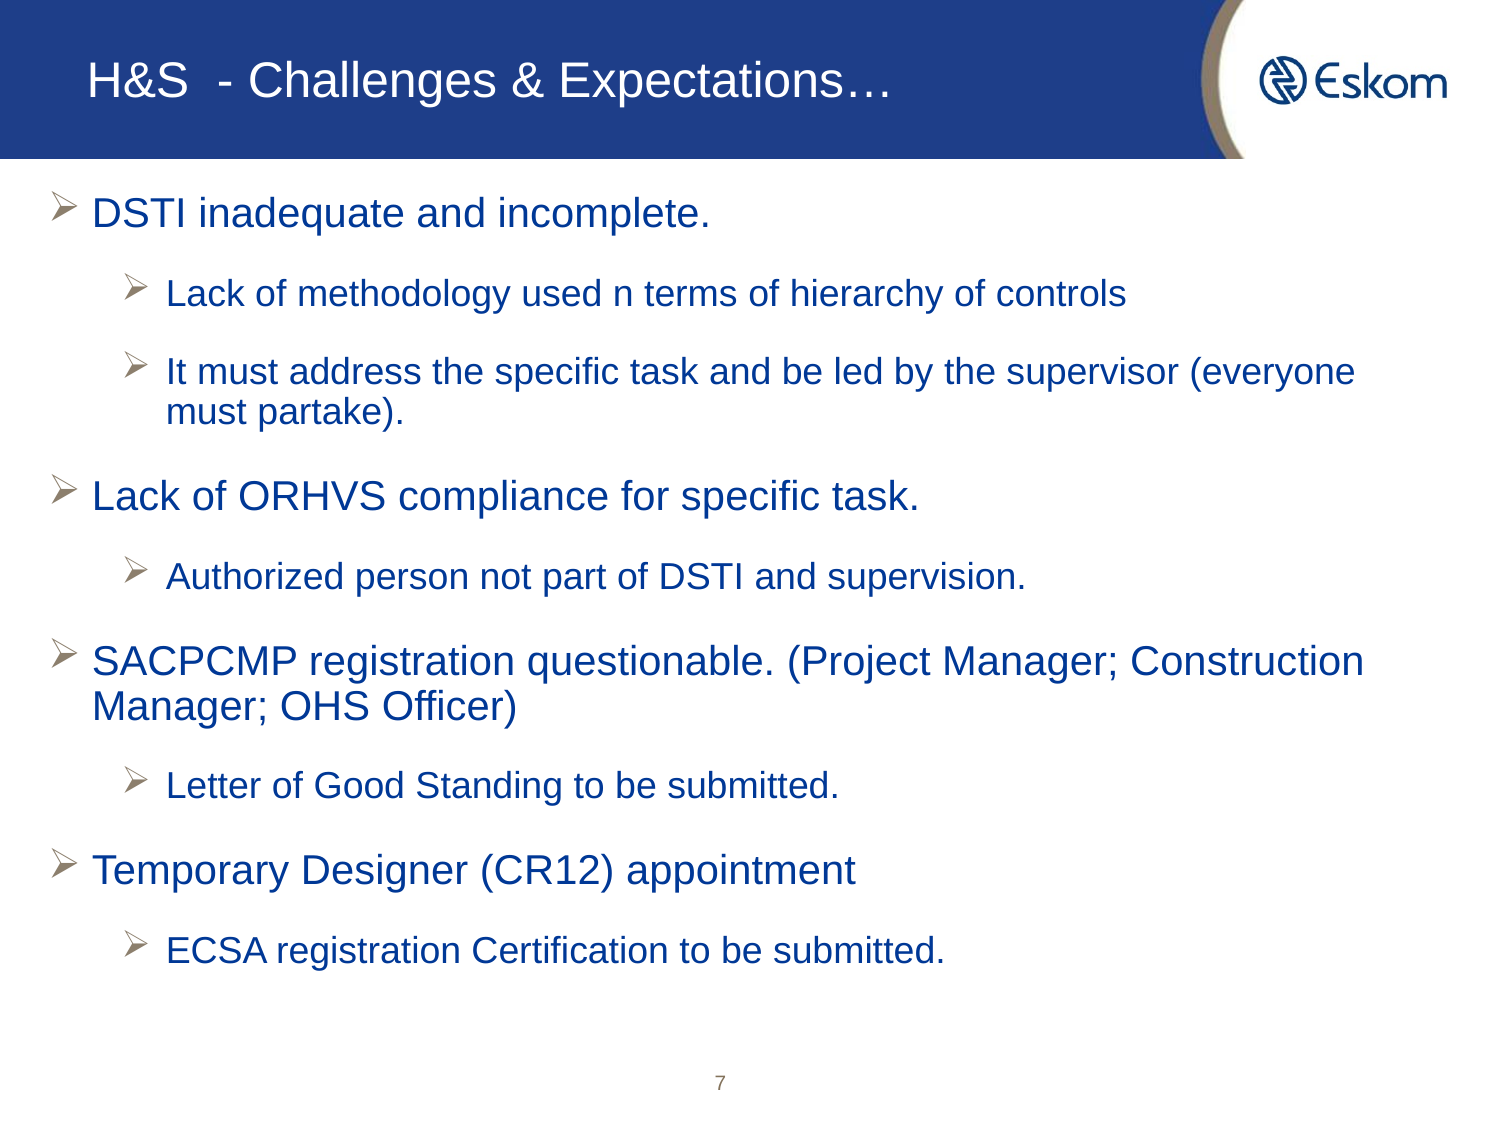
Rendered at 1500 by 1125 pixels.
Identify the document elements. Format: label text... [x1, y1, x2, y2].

title H&S - Challenges & Expectations… [71, 27, 1142, 137]
list DSTI inadequate and incomplete. Lack of methodology used n terms of hierarchy of controls It must address the specific task and be led by the supervisor (everyone must partake). Lack of ORHVS compliance for specific task. Authorized person not part of DSTI and supervision. SACPCMP registration questionable. (Project Manager; Construction Manager; OHS Officer) Letter of Good Standing to be submitted. Temporary Designer (CR12) appointment ECSA registration Certification to be submitted. [33, 183, 1408, 1012]
picture [1257, 55, 1450, 105]
picture [0, 0, 1246, 159]
slide_number 7 [643, 1058, 798, 1103]
